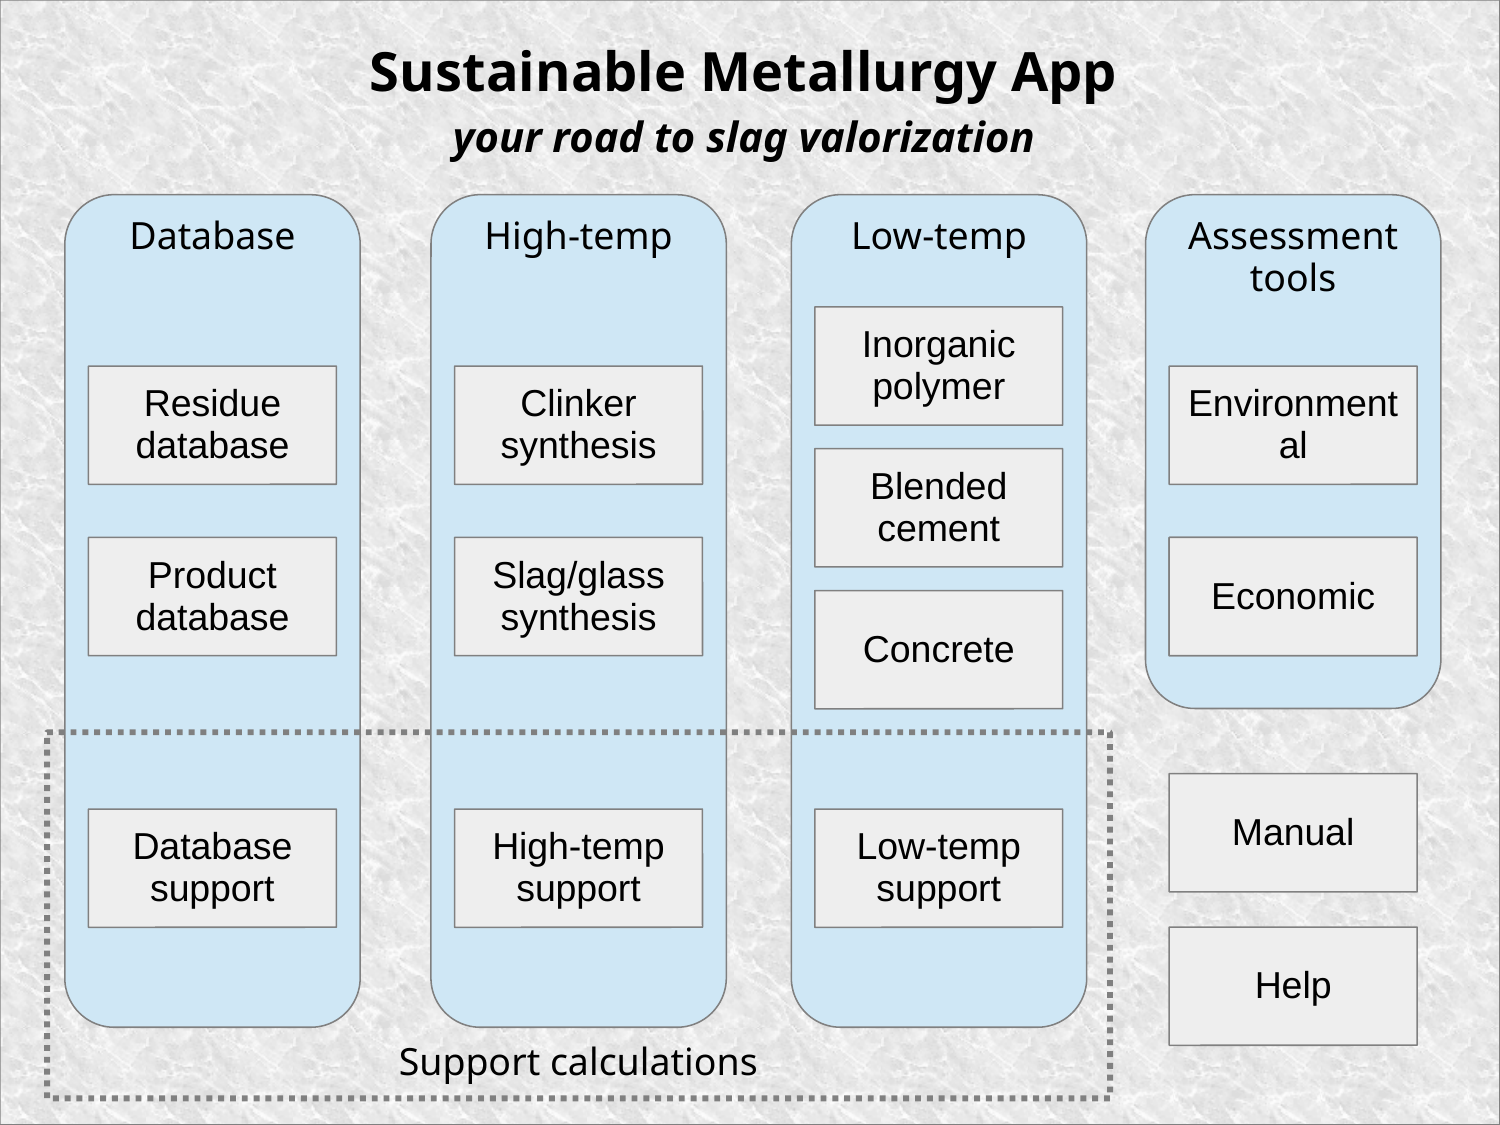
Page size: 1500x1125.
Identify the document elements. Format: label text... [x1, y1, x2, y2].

text_box Database [64, 194, 361, 732]
text_box Database support [88, 809, 337, 928]
text_box Manual [1169, 773, 1418, 892]
text_box Slag/glass synthesis [454, 537, 703, 656]
text_box Assessment tools [1145, 194, 1441, 709]
text_box High-temp [430, 194, 727, 732]
text_box Concrete [814, 590, 1063, 709]
text_box Environmental [1169, 366, 1418, 485]
text_box Low-temp support [814, 809, 1063, 928]
text_box Economic [1169, 537, 1418, 656]
text_box Clinker synthesis [454, 366, 703, 485]
text_box Product database [88, 537, 337, 656]
text_box Support calculations [47, 732, 1111, 1099]
text_box High-temp support [454, 809, 703, 928]
text_box Low-temp [791, 194, 1087, 732]
text_box [0, 0, 1500, 1125]
text_box Inorganic polymer [814, 306, 1063, 426]
text_box Blended cement [814, 448, 1063, 567]
text_box Sustainable Metallurgy App your road to slag valorization [247, 35, 1241, 169]
text_box Residue database [88, 366, 337, 485]
text_box Help [1169, 927, 1418, 1046]
